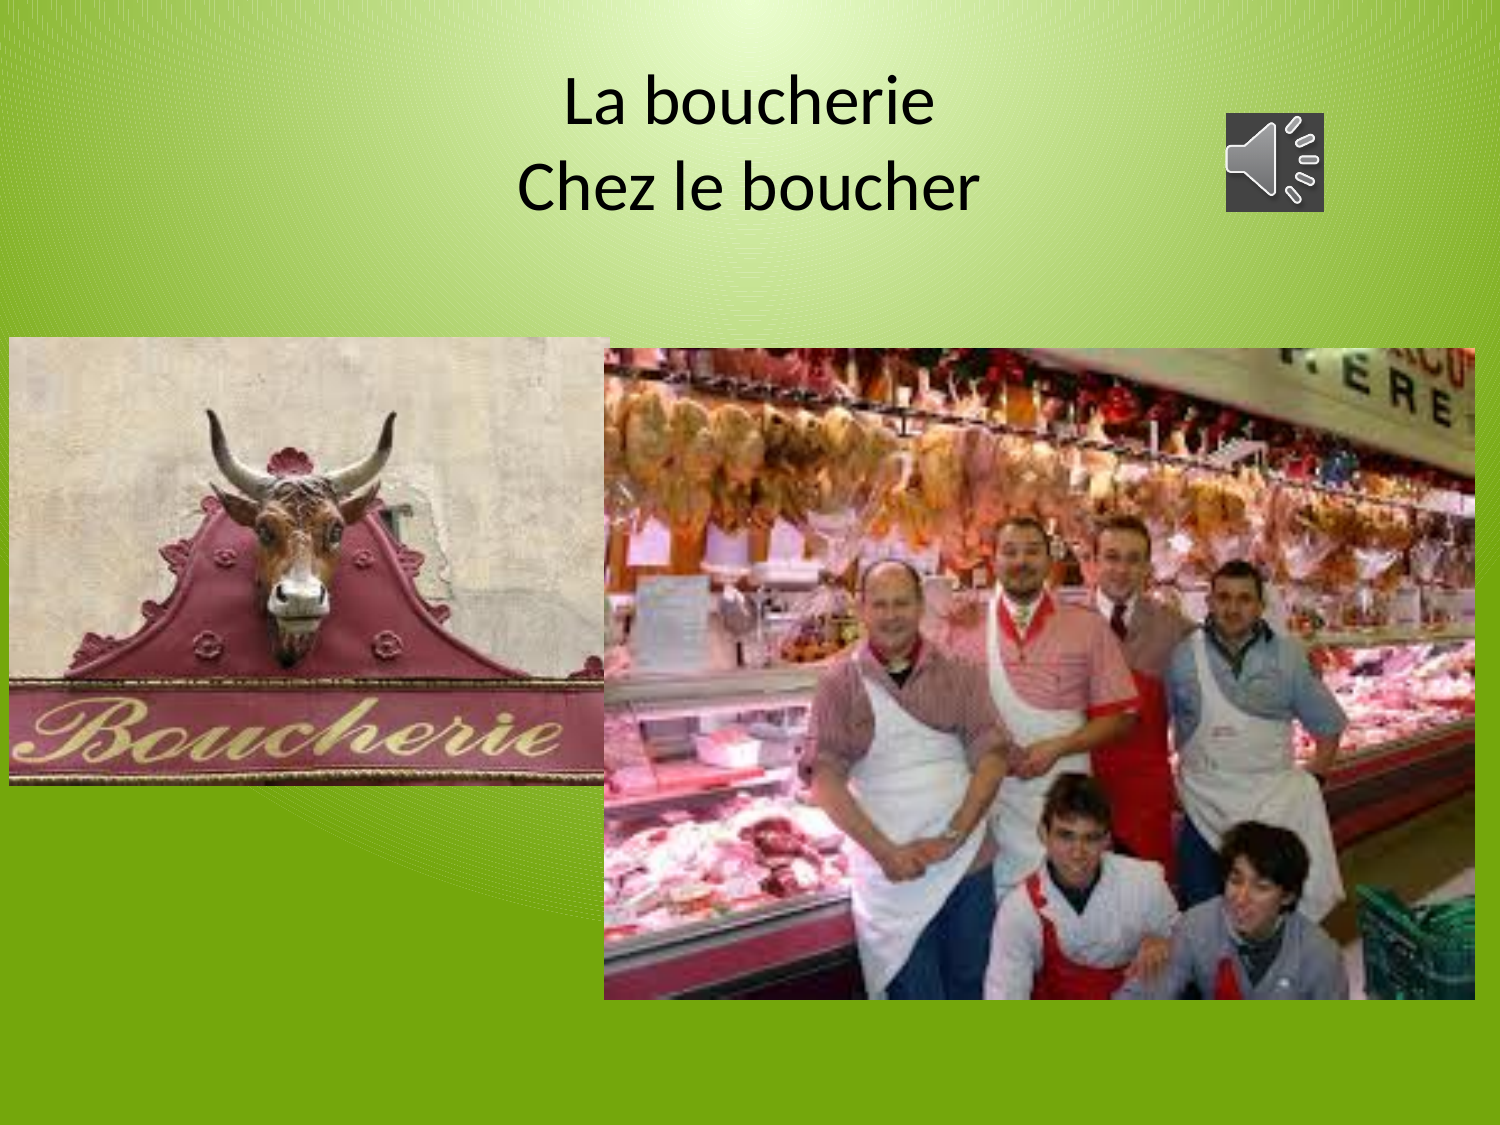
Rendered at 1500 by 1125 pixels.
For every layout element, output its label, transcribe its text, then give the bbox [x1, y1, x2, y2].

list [8, 337, 610, 786]
picture [1224, 112, 1326, 213]
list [604, 347, 1476, 1001]
title La boucherie Chez le boucher [75, 45, 1425, 233]
